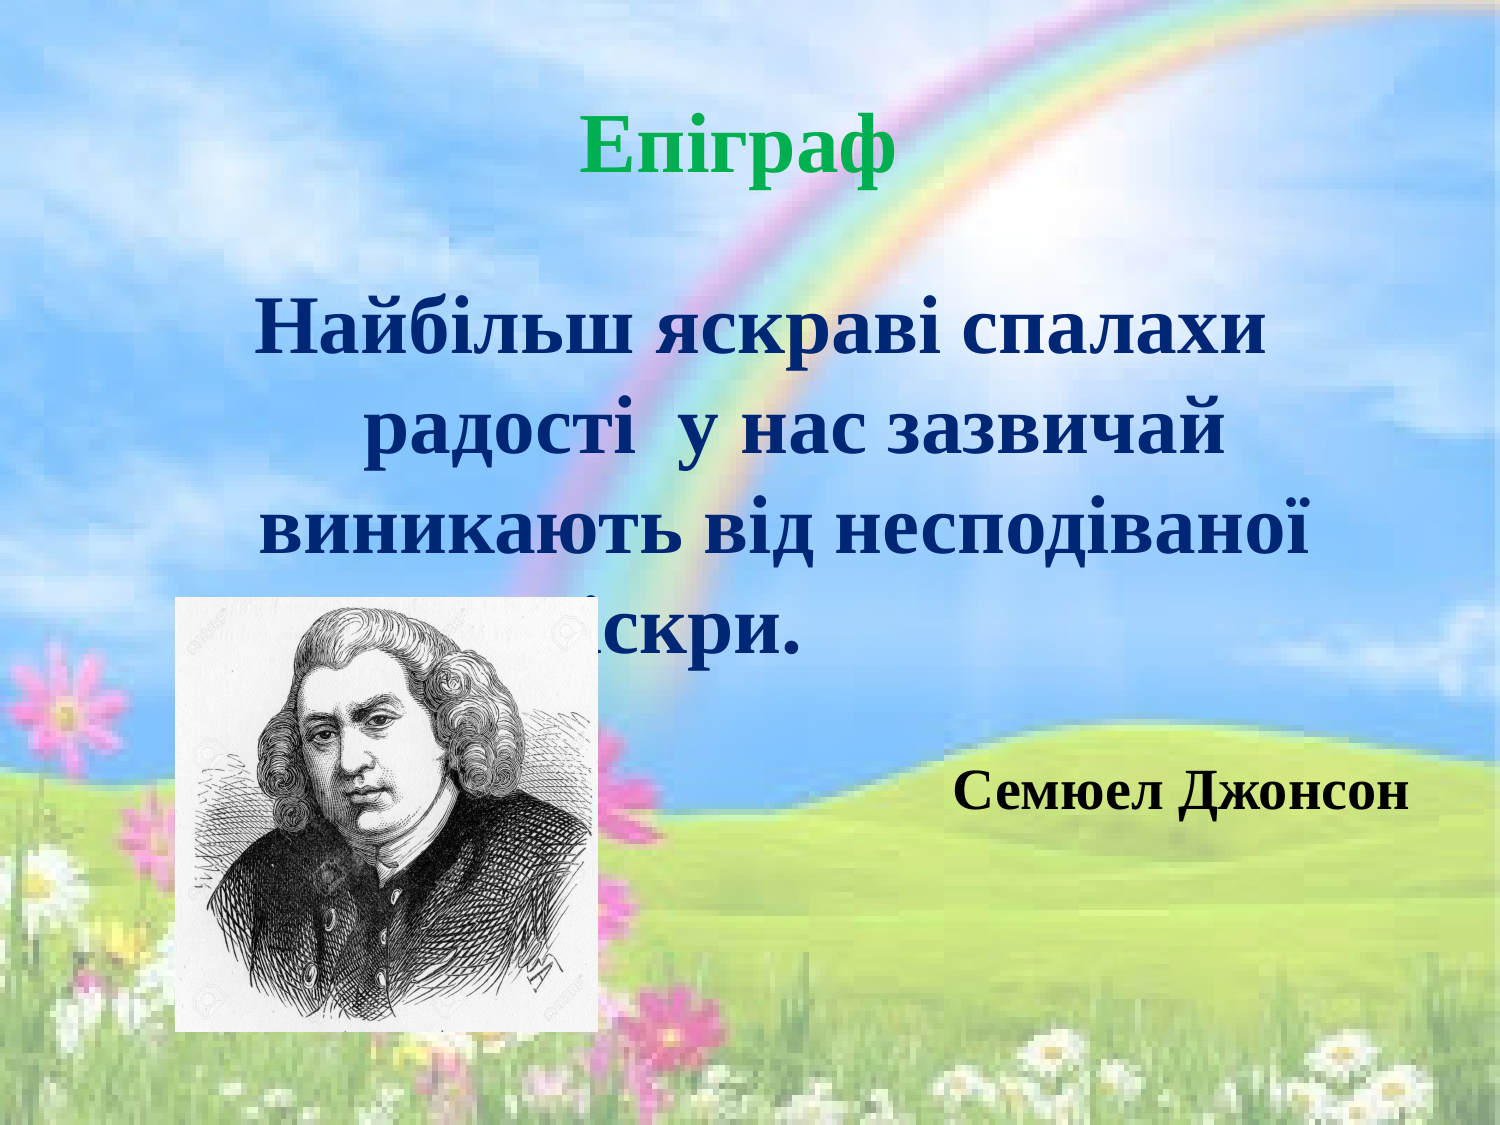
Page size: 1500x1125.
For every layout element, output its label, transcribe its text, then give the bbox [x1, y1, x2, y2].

list Найбільш яскраві спалахи радості у нас зазвичай виникають від несподіваної іскри. Семюел Джонсон [75, 262, 1425, 1035]
picture [175, 597, 598, 1032]
title Епіграф [75, 45, 1425, 233]
